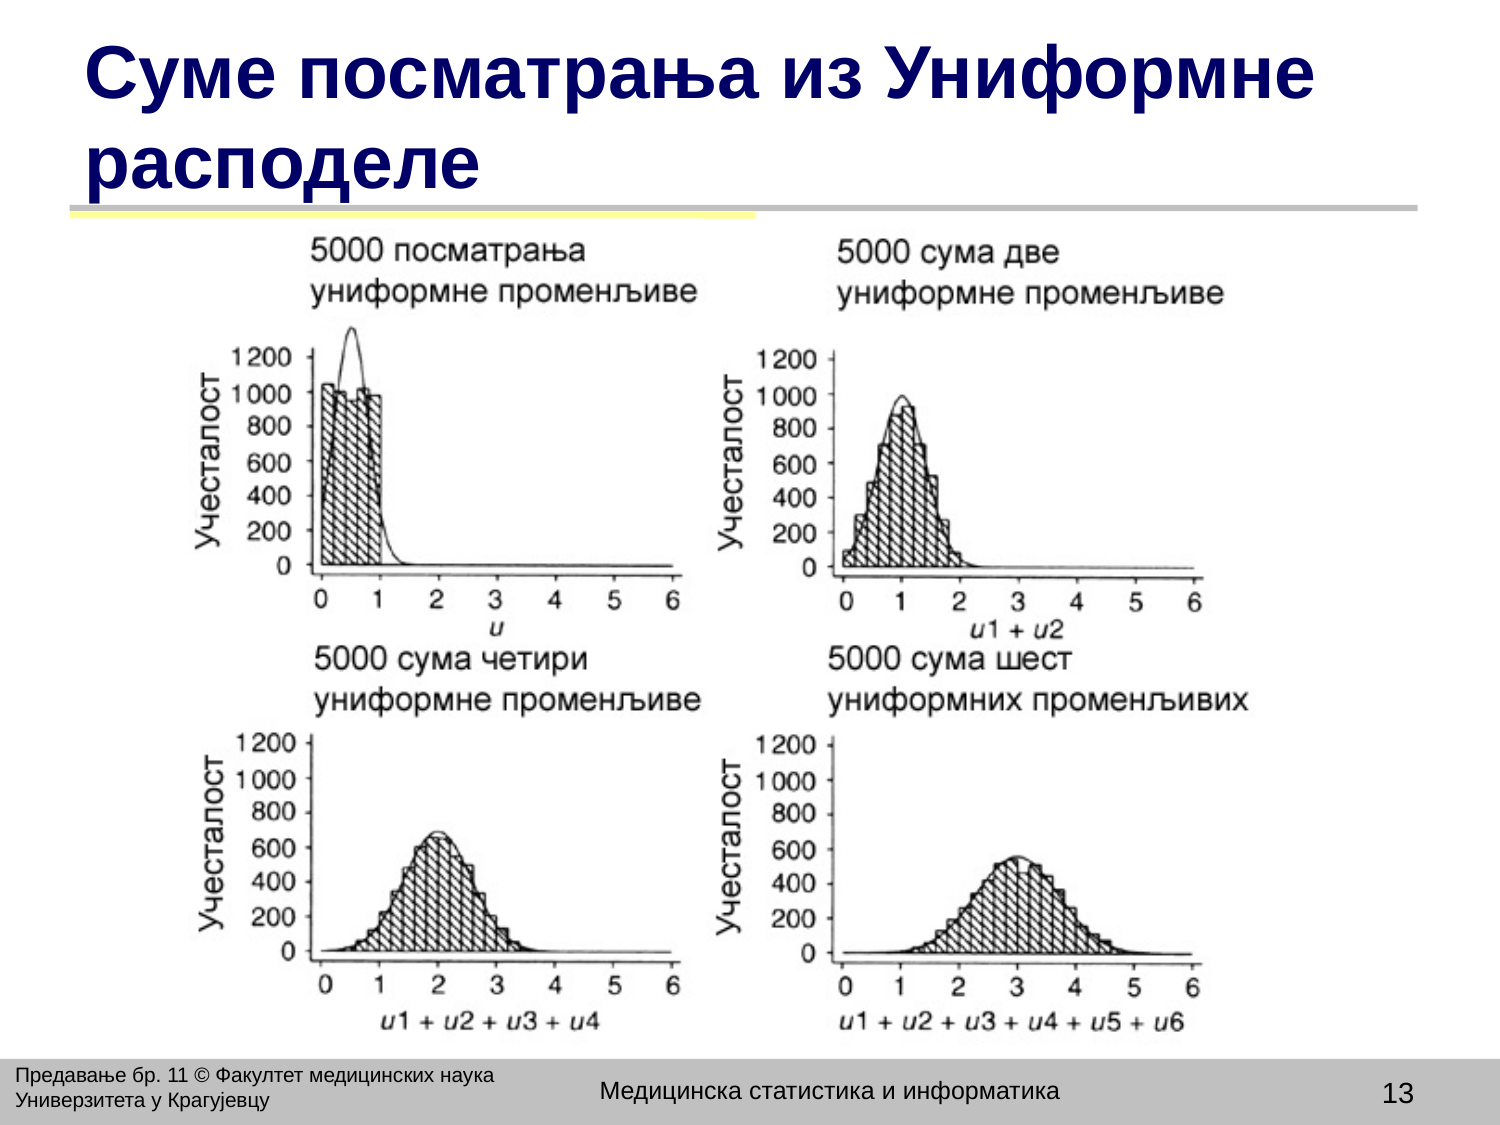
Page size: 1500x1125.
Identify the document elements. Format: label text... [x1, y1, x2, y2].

picture [188, 228, 1258, 1045]
footer Медицинска статистика и информатика [512, 1066, 1149, 1125]
slide_number 13 [1163, 1066, 1430, 1125]
title Суме посматрања из Униформне расподеле [69, 19, 1426, 208]
slide_number Предавање бр. 11 © Факултет медицинских наука Универзитета у Крагујевцу [0, 1053, 612, 1108]
